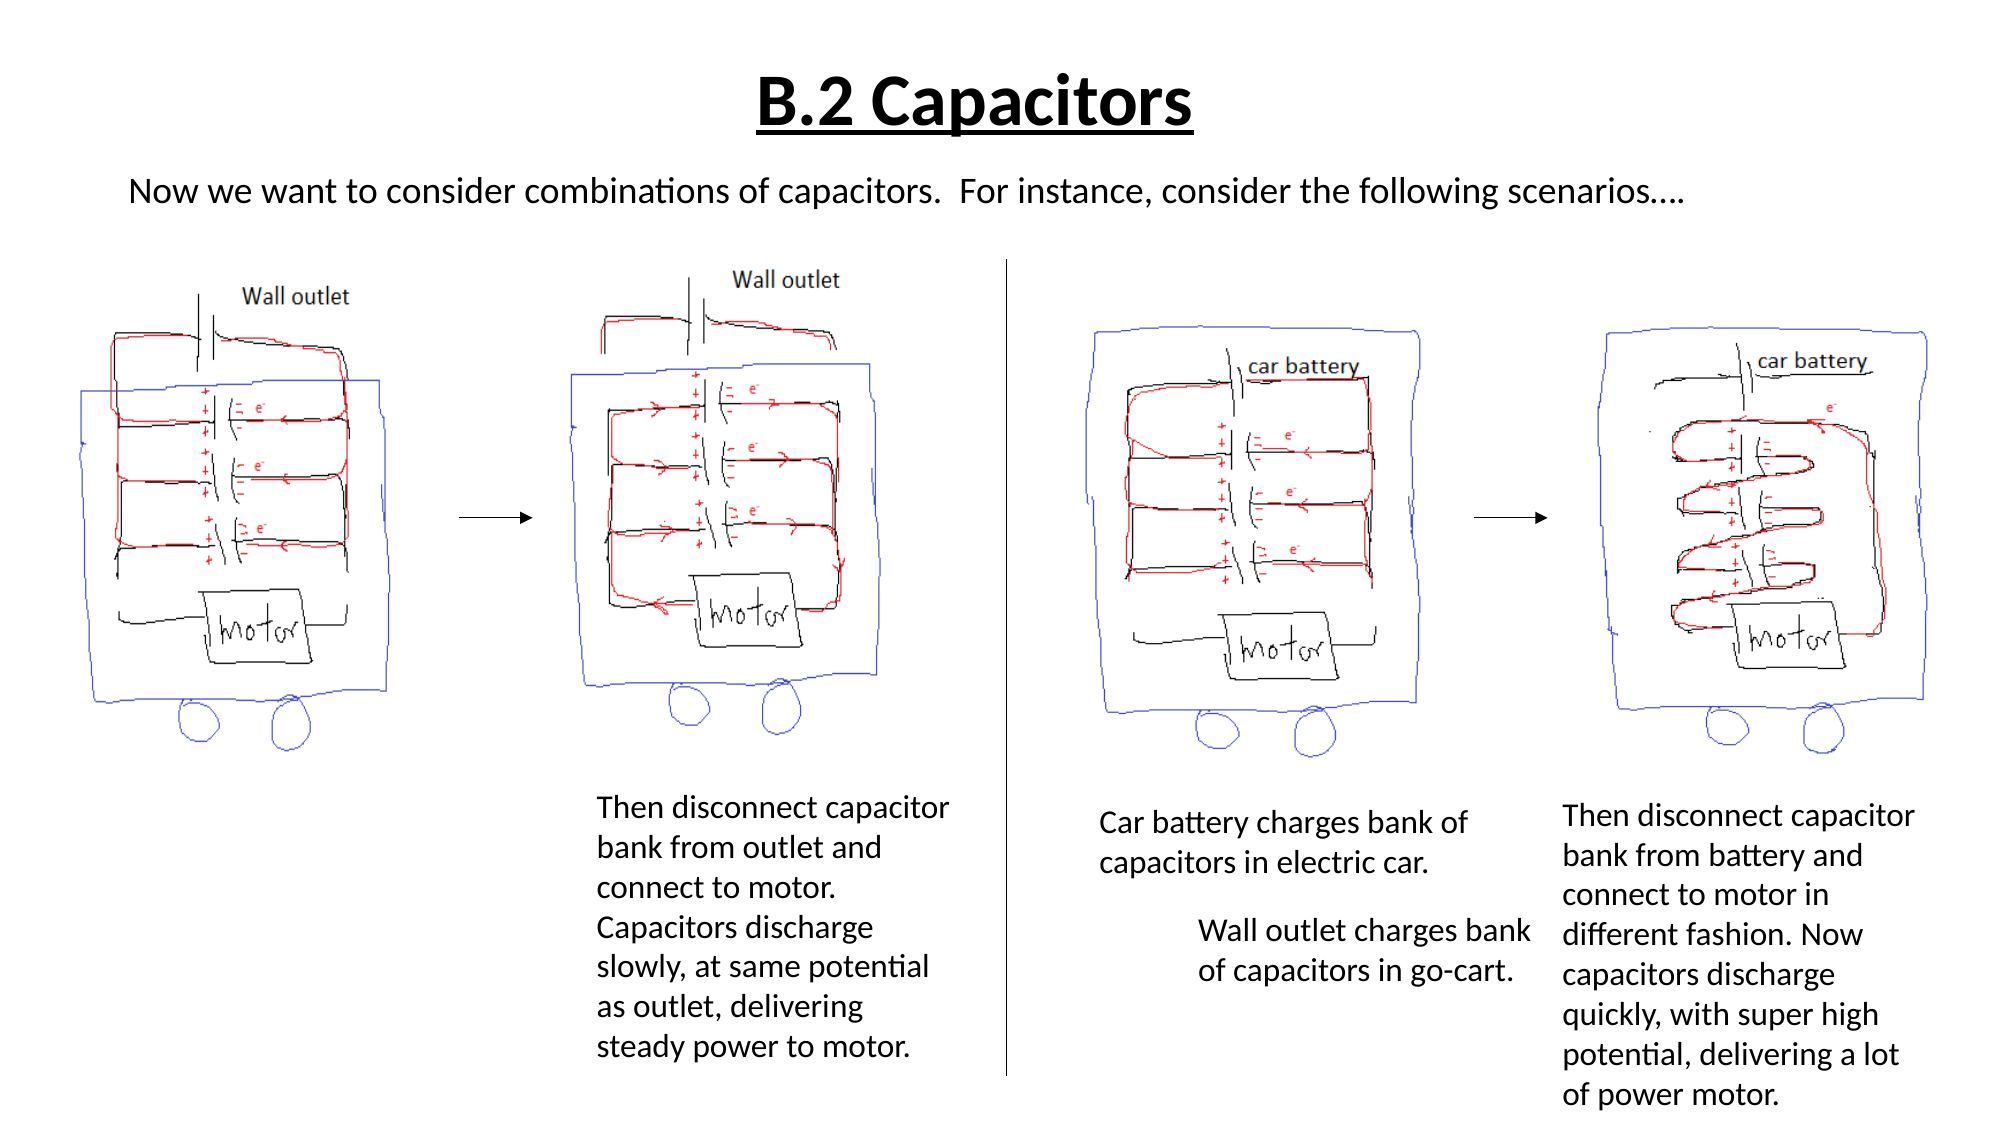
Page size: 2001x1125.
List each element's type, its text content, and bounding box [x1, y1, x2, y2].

text_box Then disconnect capacitor bank from battery and connect to motor in different fashion. Now capacitors discharge quickly, with super high potential, delivering a lot of power motor. [1547, 785, 1940, 1120]
text_box Wall outlet charges bank of capacitors in go-cart. [1183, 900, 1547, 996]
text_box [541, 251, 944, 763]
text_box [61, 249, 464, 762]
text_box B.2 Capacitors [741, 53, 1213, 152]
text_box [1071, 300, 1462, 778]
text_box Car battery charges bank of capacitors in electric car. [1084, 792, 1495, 888]
text_box Then disconnect capacitor bank from outlet and connect to motor. Capacitors discharge slowly, at same potential as outlet, delivering steady power to motor. [581, 777, 974, 1072]
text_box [1576, 299, 1966, 787]
text_box Now we want to consider combinations of capacitors. For instance, consider the following scenarios…. [113, 159, 1722, 219]
